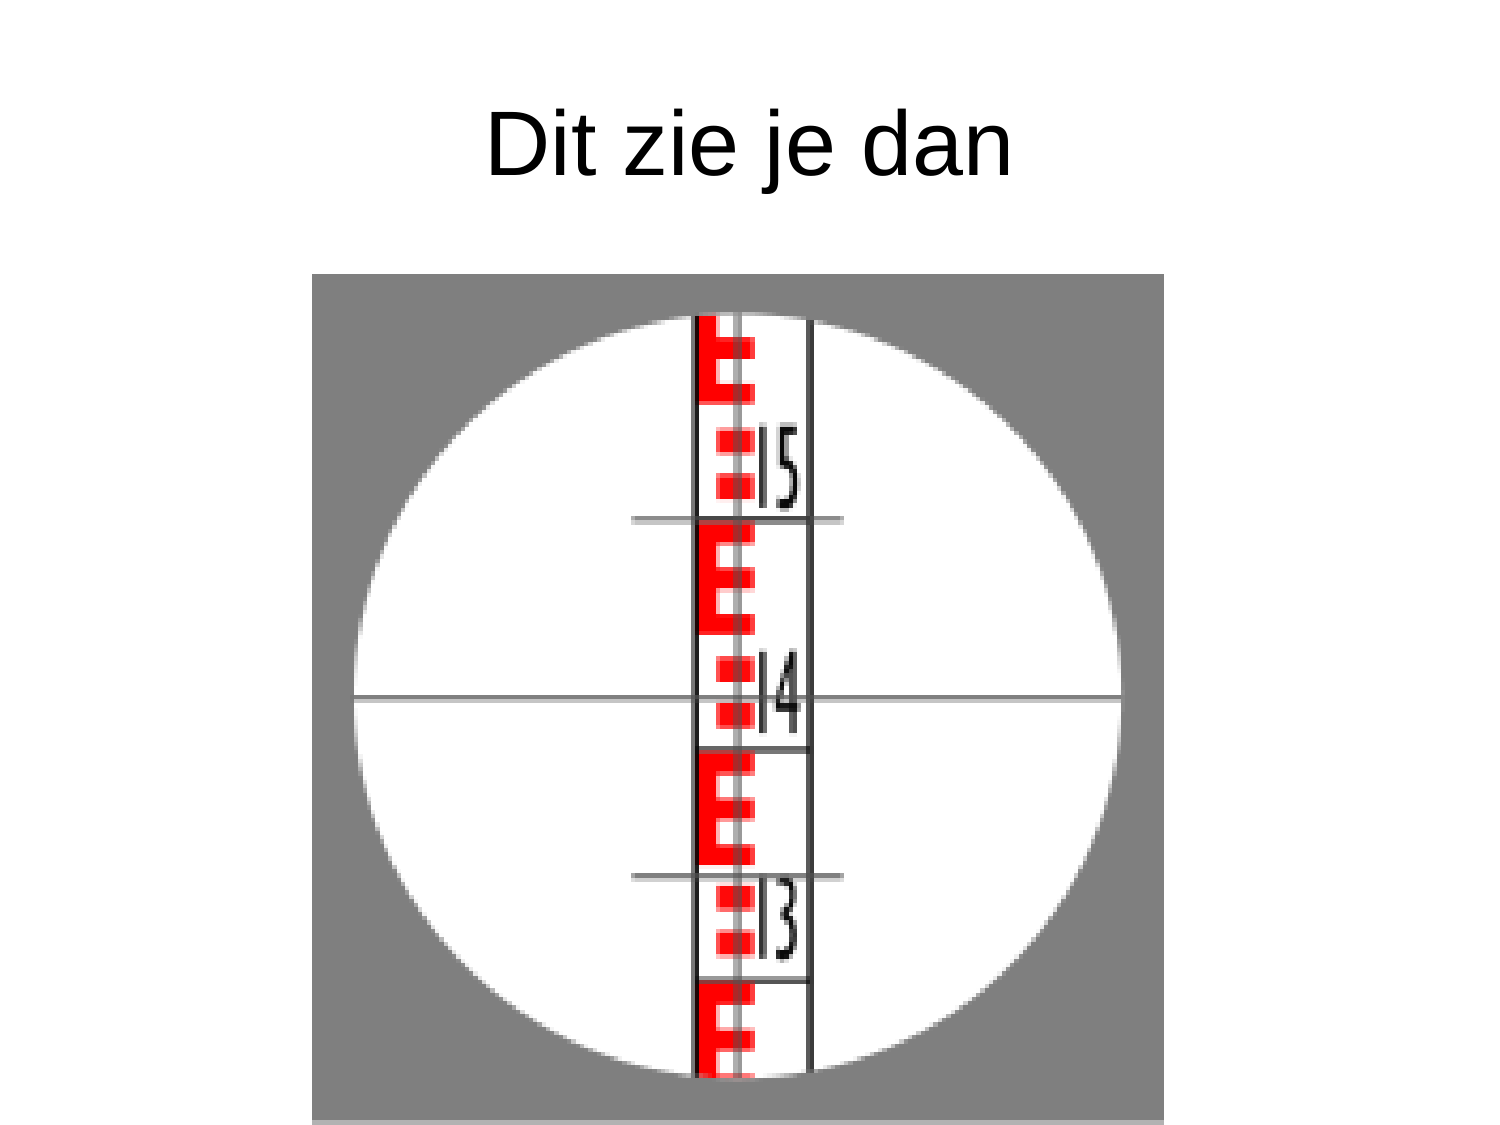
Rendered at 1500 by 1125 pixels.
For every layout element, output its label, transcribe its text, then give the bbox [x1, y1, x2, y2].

title Dit zie je dan [75, 45, 1425, 233]
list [312, 274, 1164, 1125]
